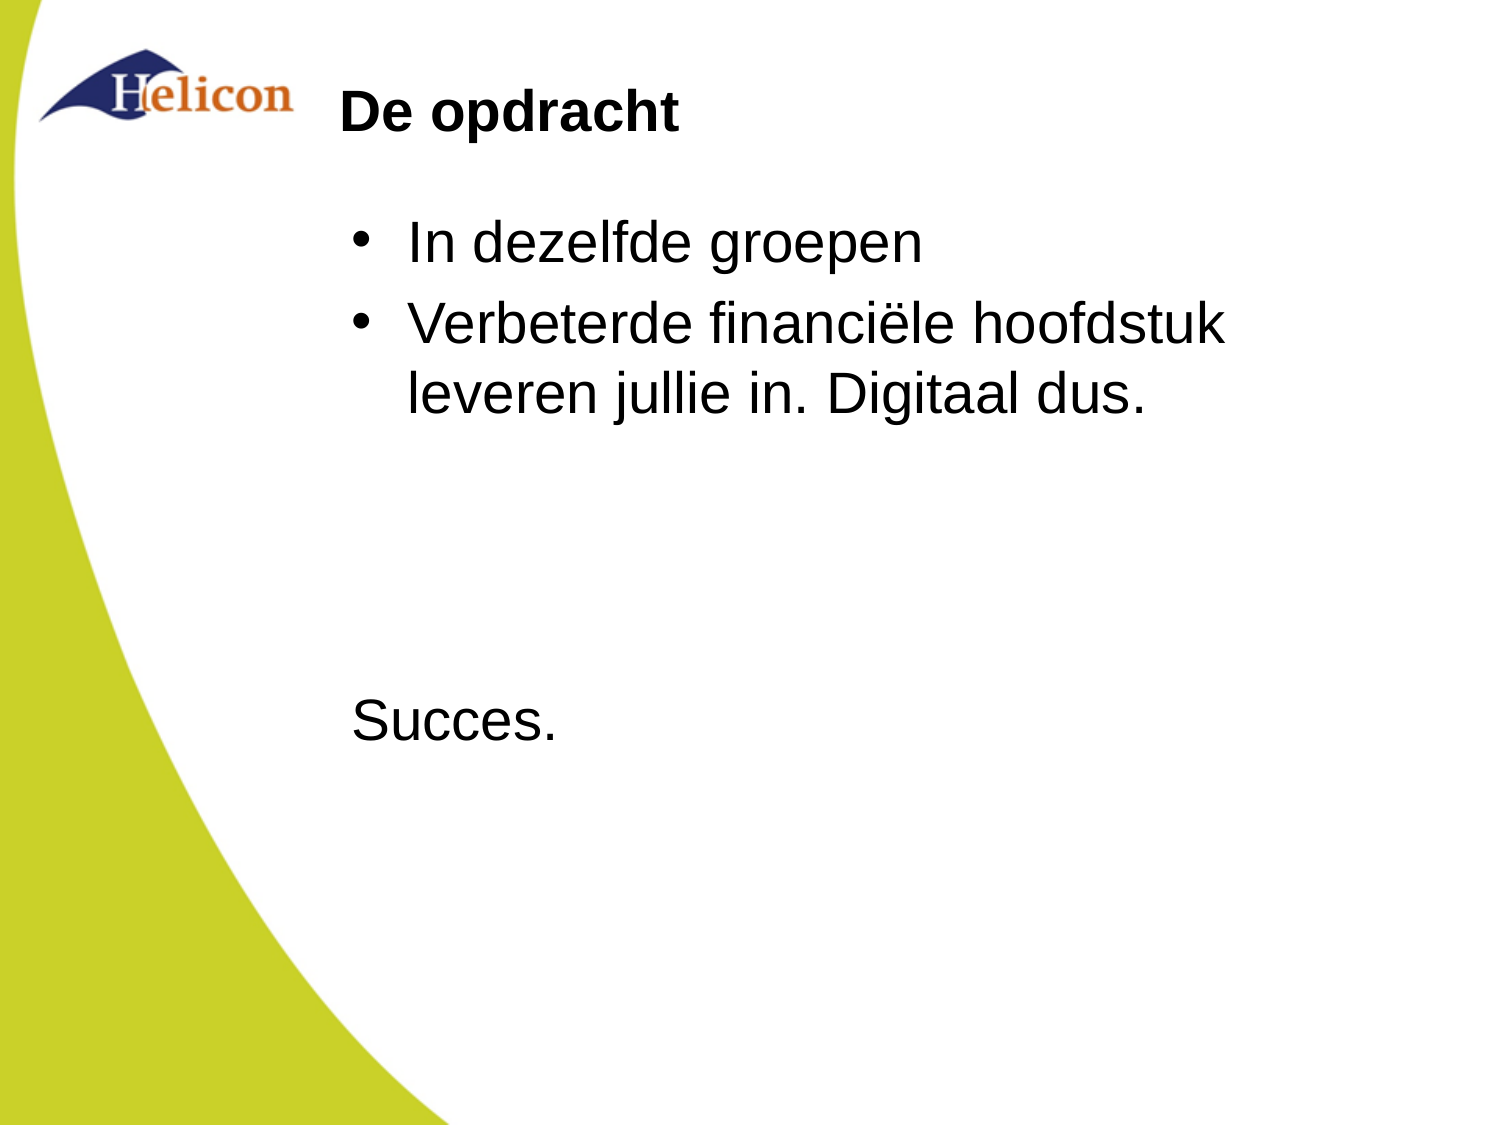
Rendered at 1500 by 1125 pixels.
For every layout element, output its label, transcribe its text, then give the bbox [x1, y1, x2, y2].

list In dezelfde groepen Verbeterde financiële hoofdstuk leveren jullie in. Digitaal dus. Succes. [336, 196, 1425, 1005]
title De opdracht [324, 54, 1415, 161]
picture [0, 0, 1500, 1125]
